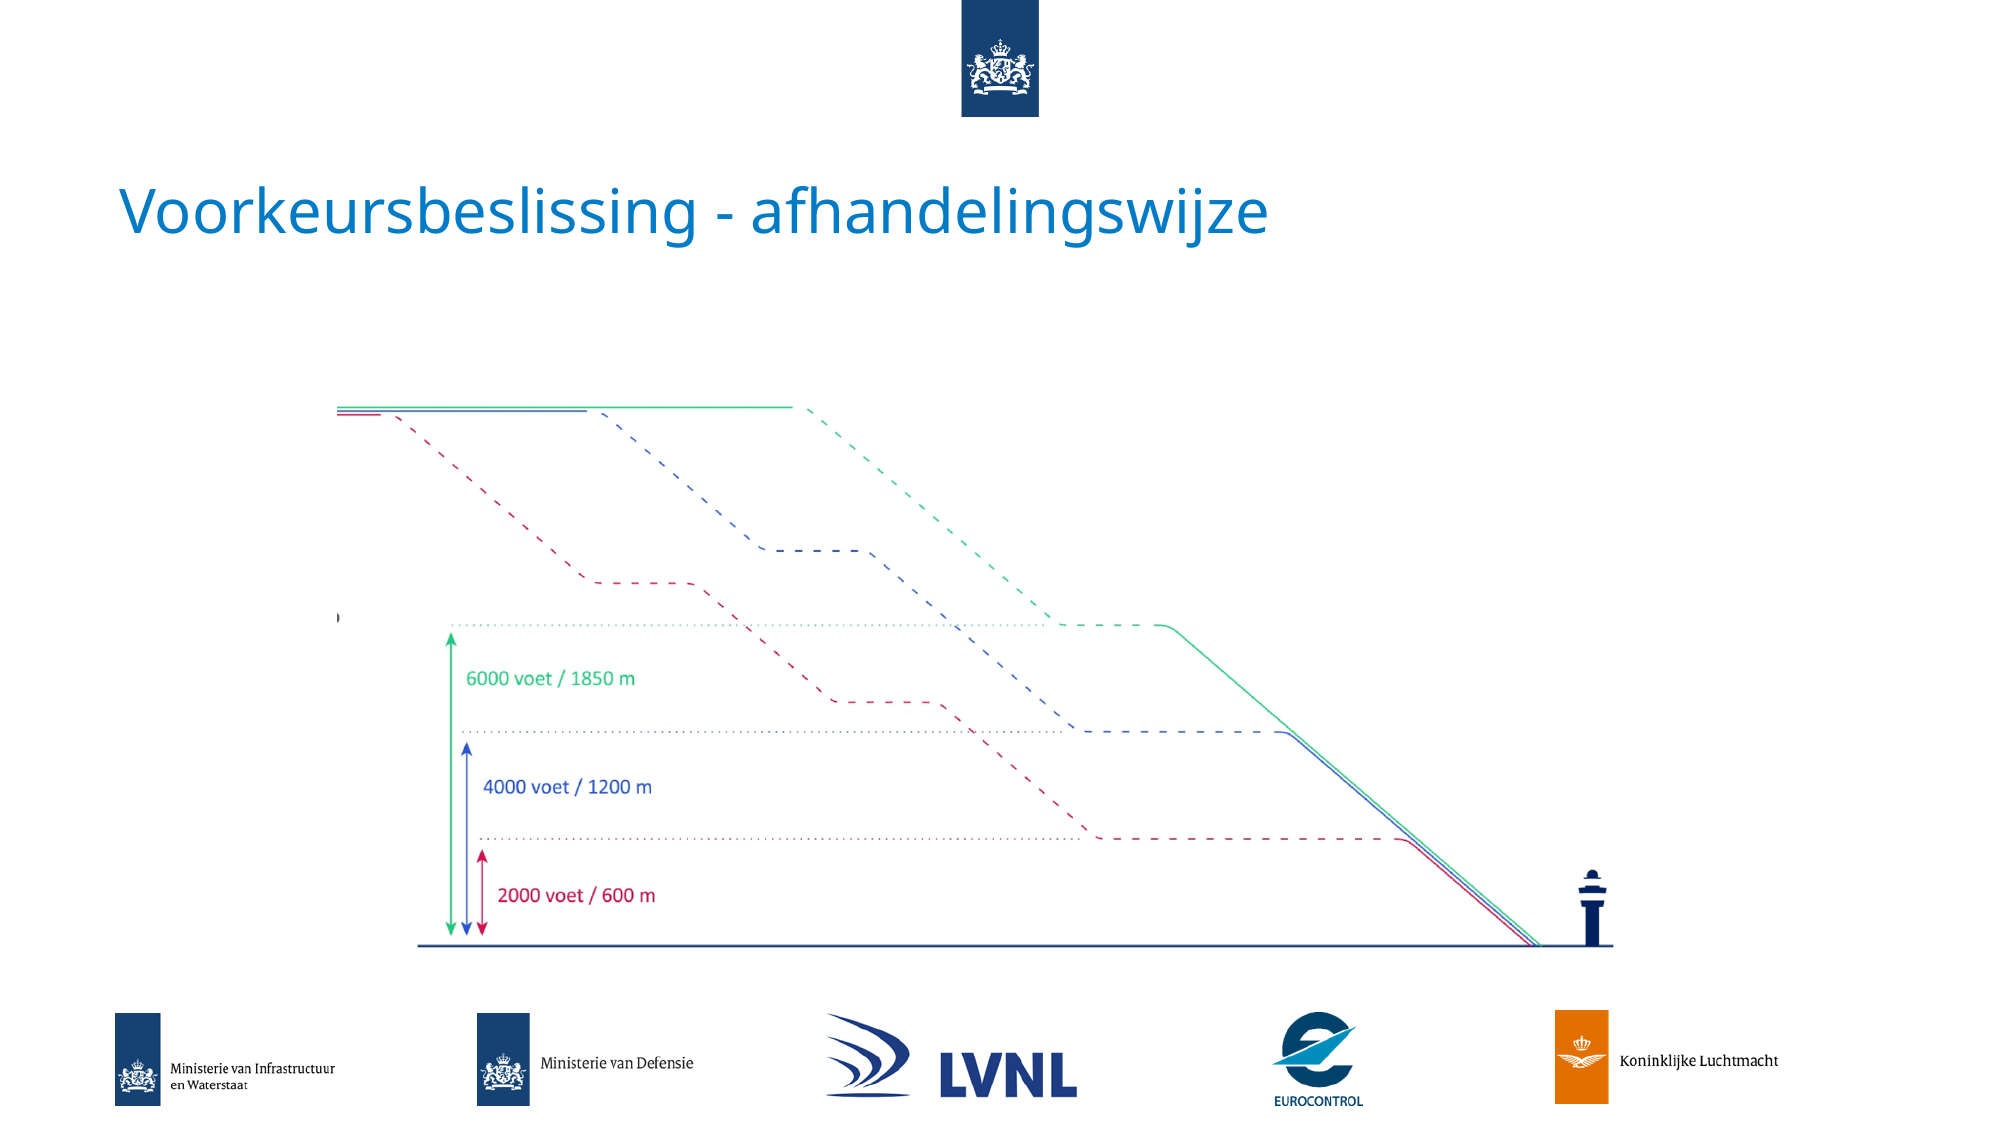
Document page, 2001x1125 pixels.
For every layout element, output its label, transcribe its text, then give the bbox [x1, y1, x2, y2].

picture [103, 1002, 1798, 1112]
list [337, 251, 1663, 953]
picture [924, 0, 1075, 166]
title Voorkeursbeslissing - afhandelingswijze [104, 172, 1897, 329]
